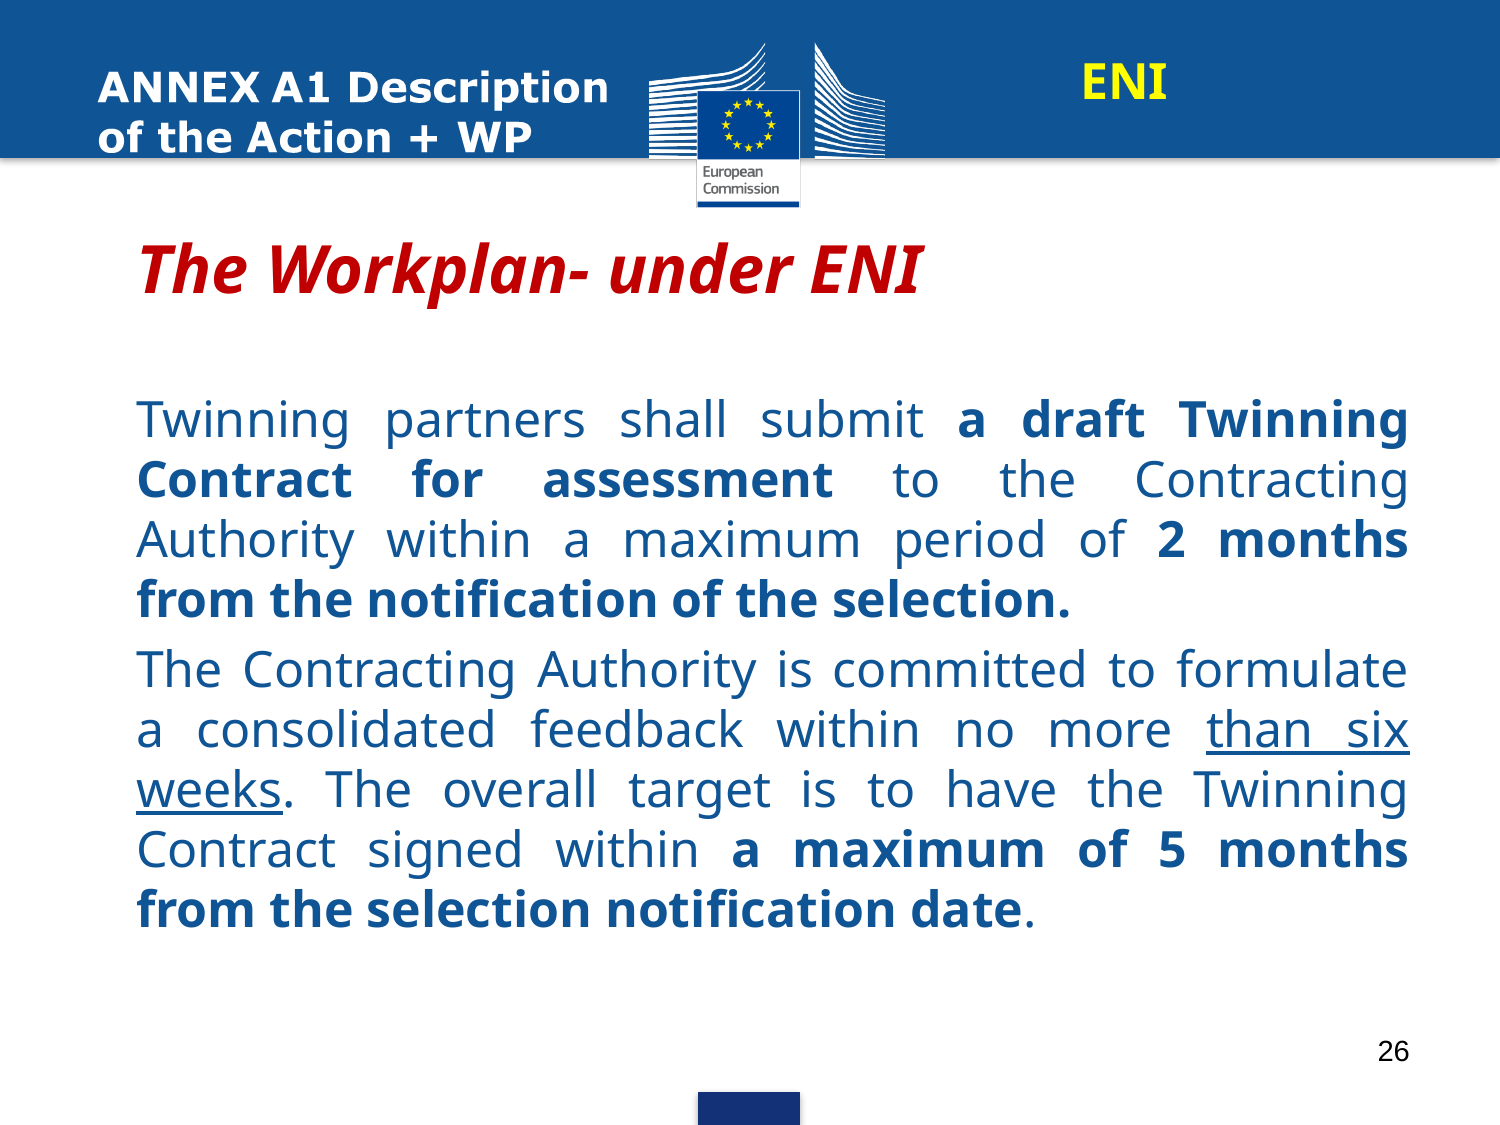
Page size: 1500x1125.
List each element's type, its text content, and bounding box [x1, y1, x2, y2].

slide_number 26 [1074, 1024, 1425, 1103]
list The Workplan- under ENI Twinning partners shall submit a draft Twinning Contract for assessment to the Contracting Authority within a maximum period of 2 months from the notification of the selection. The Contracting Authority is committed to formulate a consolidated feedback within no more than six weeks. The overall target is to have the Twinning Contract signed within a maximum of 5 months from the selection notification date. [64, 219, 1425, 988]
picture [24, 42, 885, 208]
text_box ENI [852, 41, 1500, 130]
